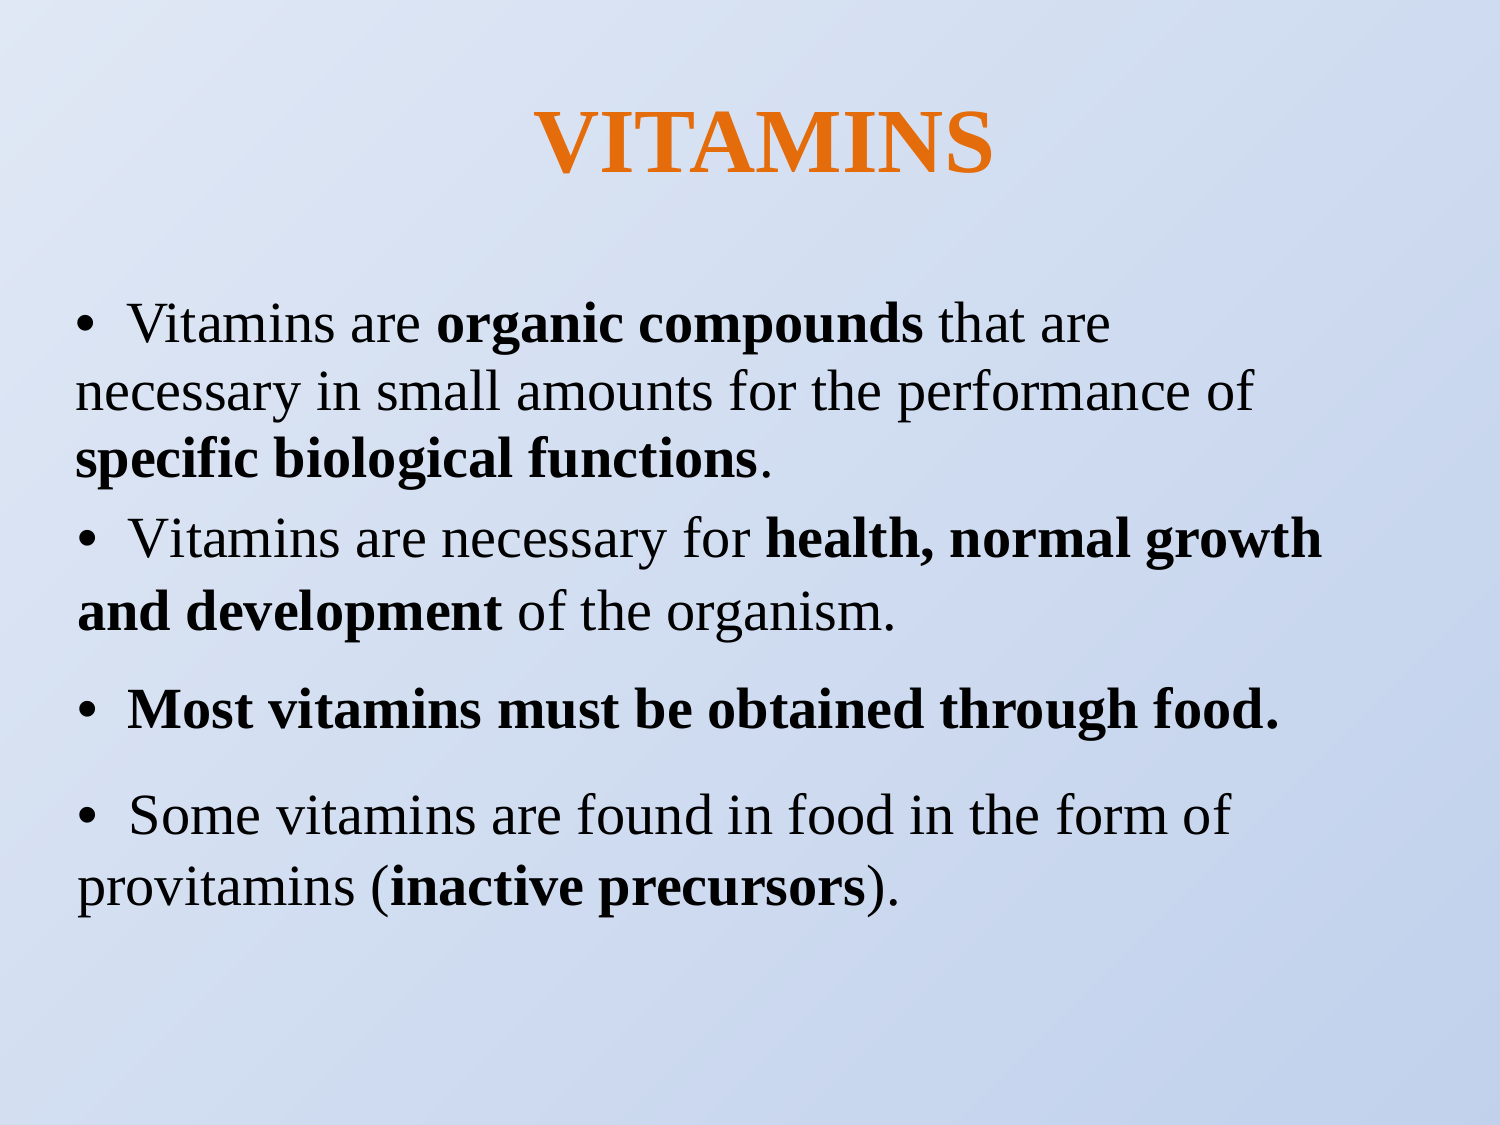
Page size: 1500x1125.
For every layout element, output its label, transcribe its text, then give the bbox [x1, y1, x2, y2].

text_box • Vitamins are necessary for health, normal growth and development of the organism. [77, 500, 1375, 713]
text_box • Some vitamins are found in food in the form of provitamins (inactive precursors). [77, 774, 1338, 988]
text_box • Most vitamins must be obtained through food. [77, 674, 1338, 774]
text_box VITAMINS [429, 77, 1113, 287]
text_box • Vitamins are organic compounds that are necessary in small amounts for the performance of specific biological functions. [75, 287, 1323, 556]
